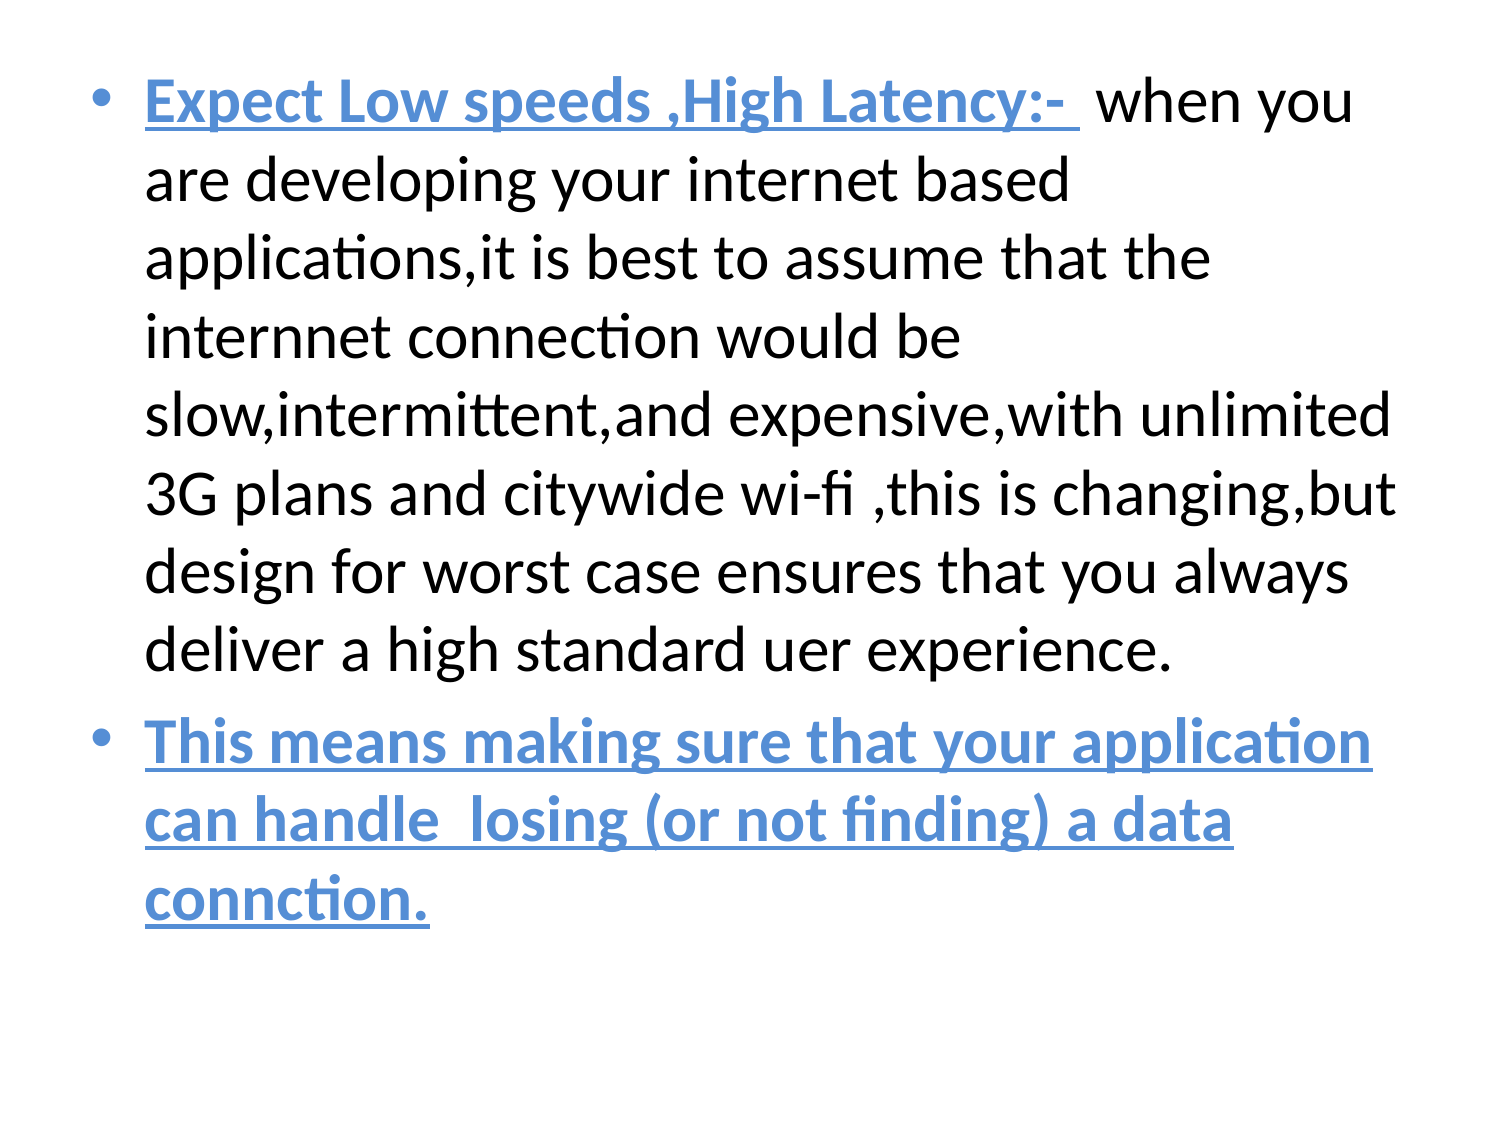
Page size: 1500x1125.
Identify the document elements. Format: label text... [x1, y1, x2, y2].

list Expect Low speeds ,High Latency:- when you are developing your internet based applications,it is best to assume that the internnet connection would be slow,intermittent,and expensive,with unlimited 3G plans and citywide wi-fi ,this is changing,but design for worst case ensures that you always deliver a high standard uer experience. This means making sure that your application can handle losing (or not finding) a data connction. [75, 50, 1425, 1005]
